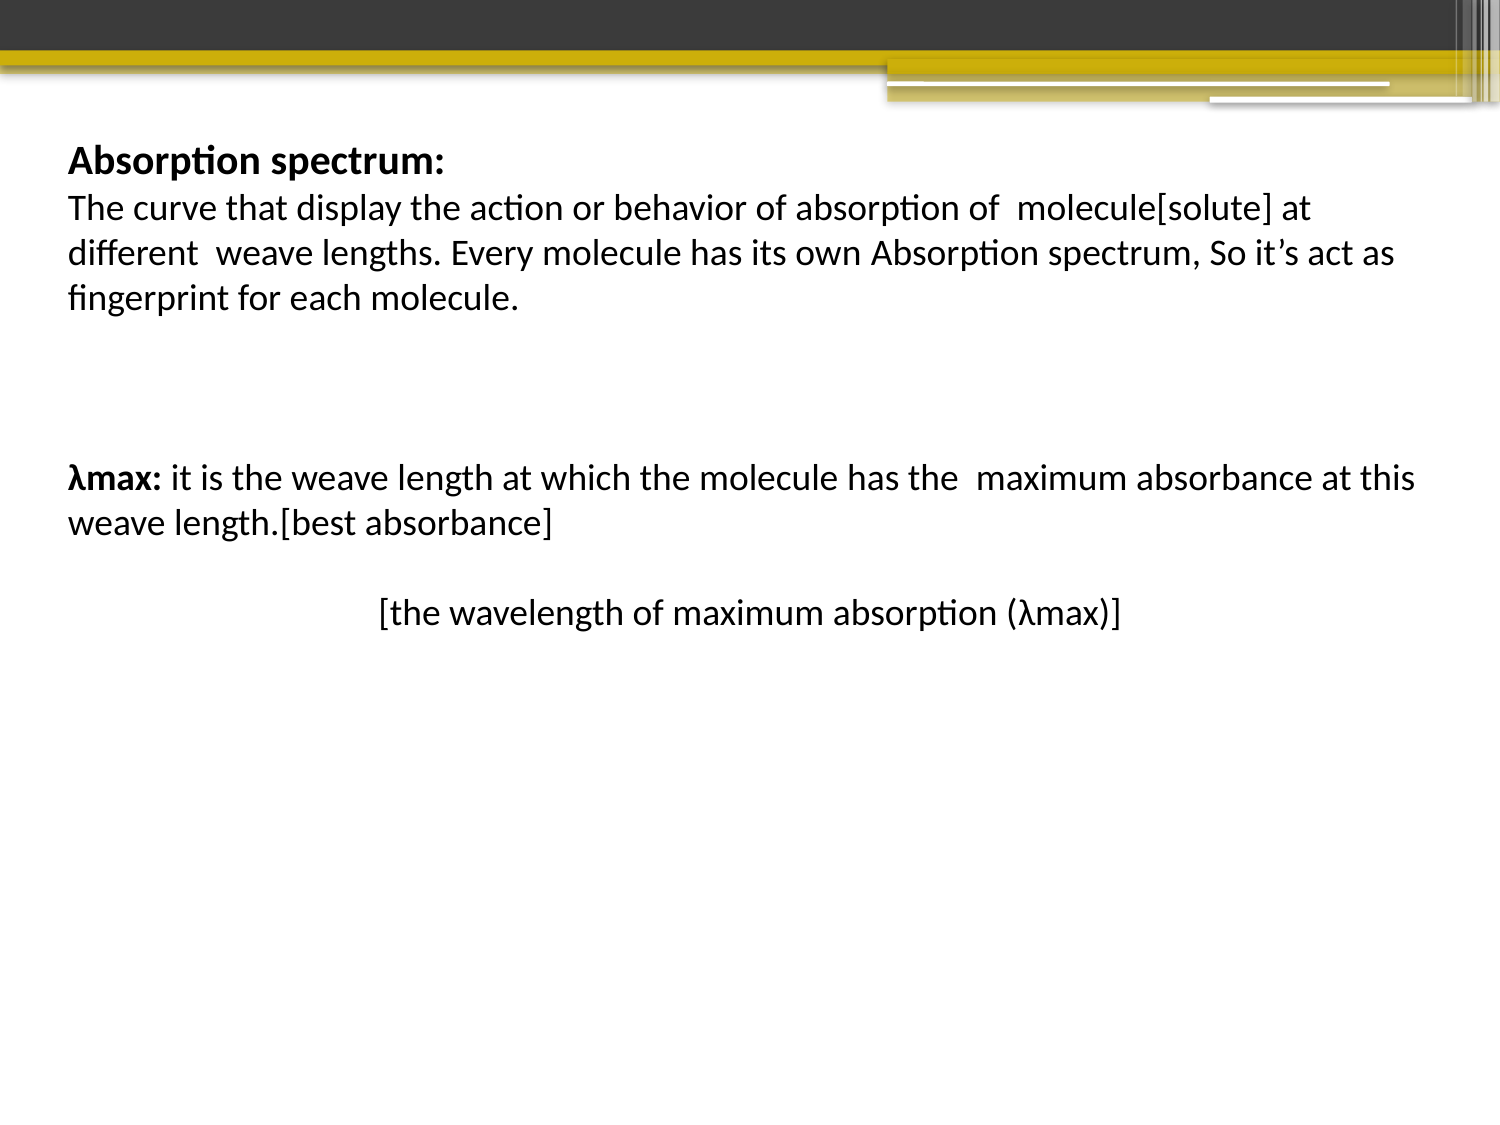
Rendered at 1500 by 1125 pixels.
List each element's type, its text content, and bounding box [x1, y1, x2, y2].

text_box Absorption spectrum: The curve that display the action or behavior of absorption of molecule[solute] at different weave lengths. Every molecule has its own Absorption spectrum, So it’s act as fingerprint for each molecule. λmax: it is the weave length at which the molecule has the maximum absorbance at this weave length.[best absorbance] [the wavelength of maximum absorption (λmax)] [53, 125, 1447, 821]
